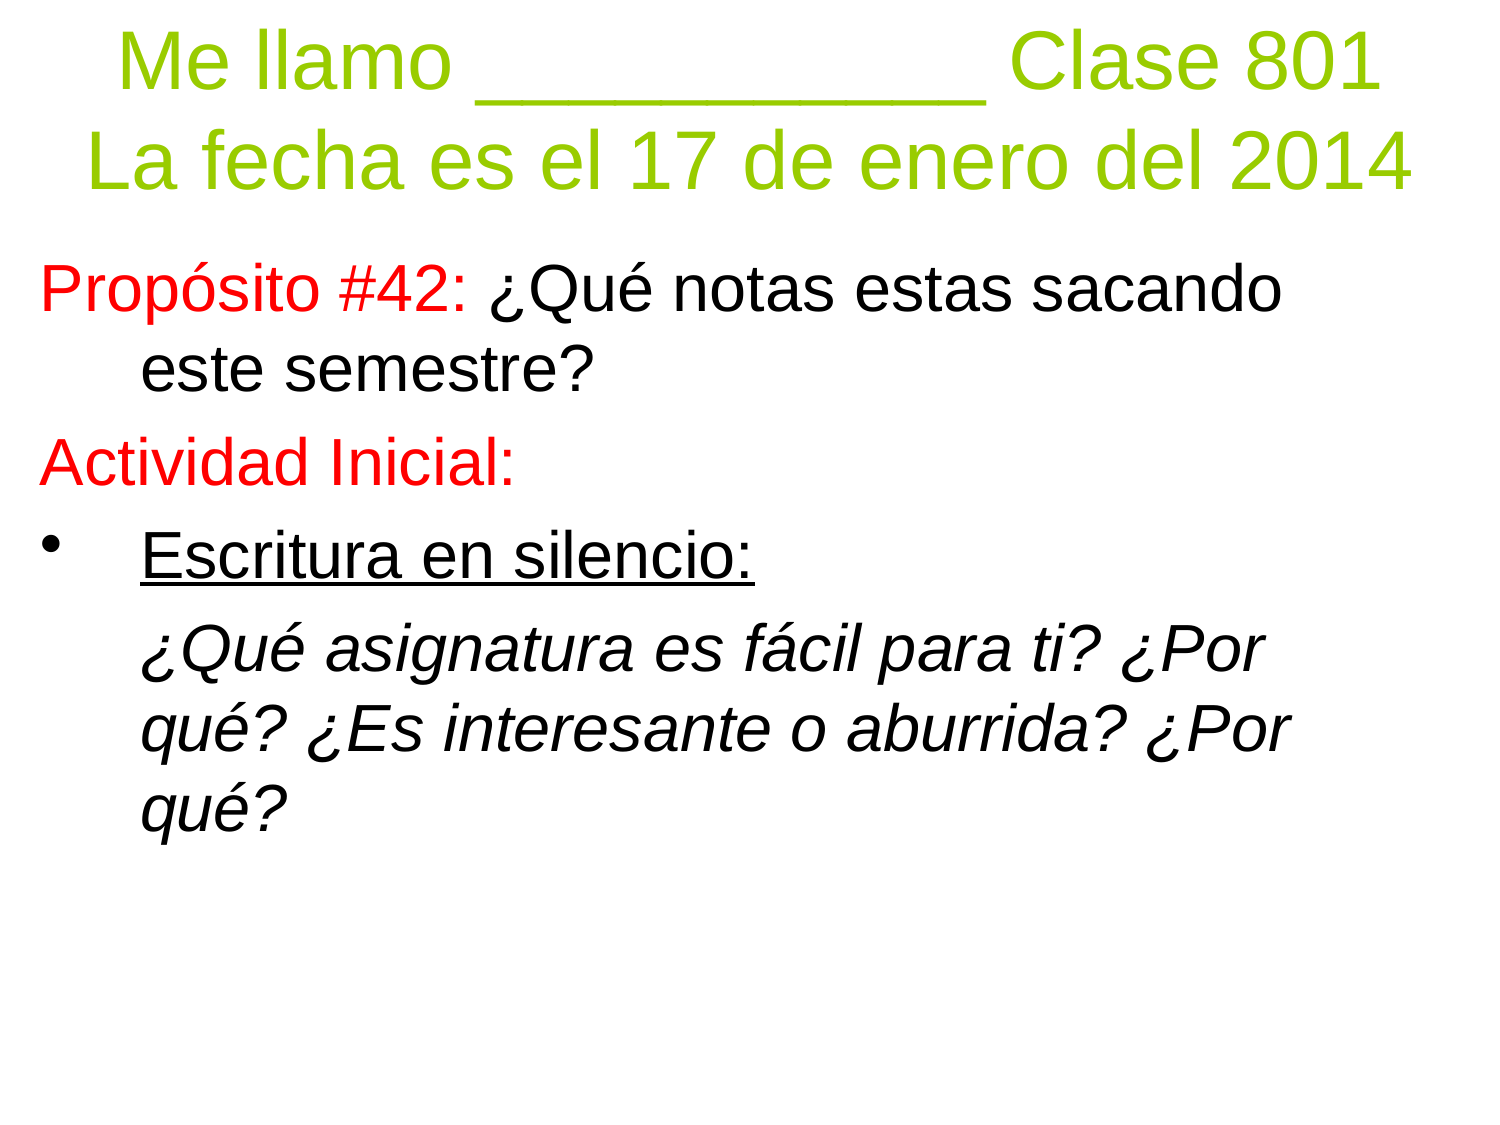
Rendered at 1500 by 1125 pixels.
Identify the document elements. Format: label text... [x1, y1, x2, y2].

list Propósito #42: ¿Qué notas estas sacando este semestre? Actividad Inicial: Escritura en silencio: ¿Qué asignatura es fácil para ti? ¿Por qué? ¿Es interesante o aburrida? ¿Por qué? [24, 237, 1425, 980]
title Me llamo ___________ Clase 801 La fecha es el 17 de enero del 2014 [0, 12, 1500, 200]
